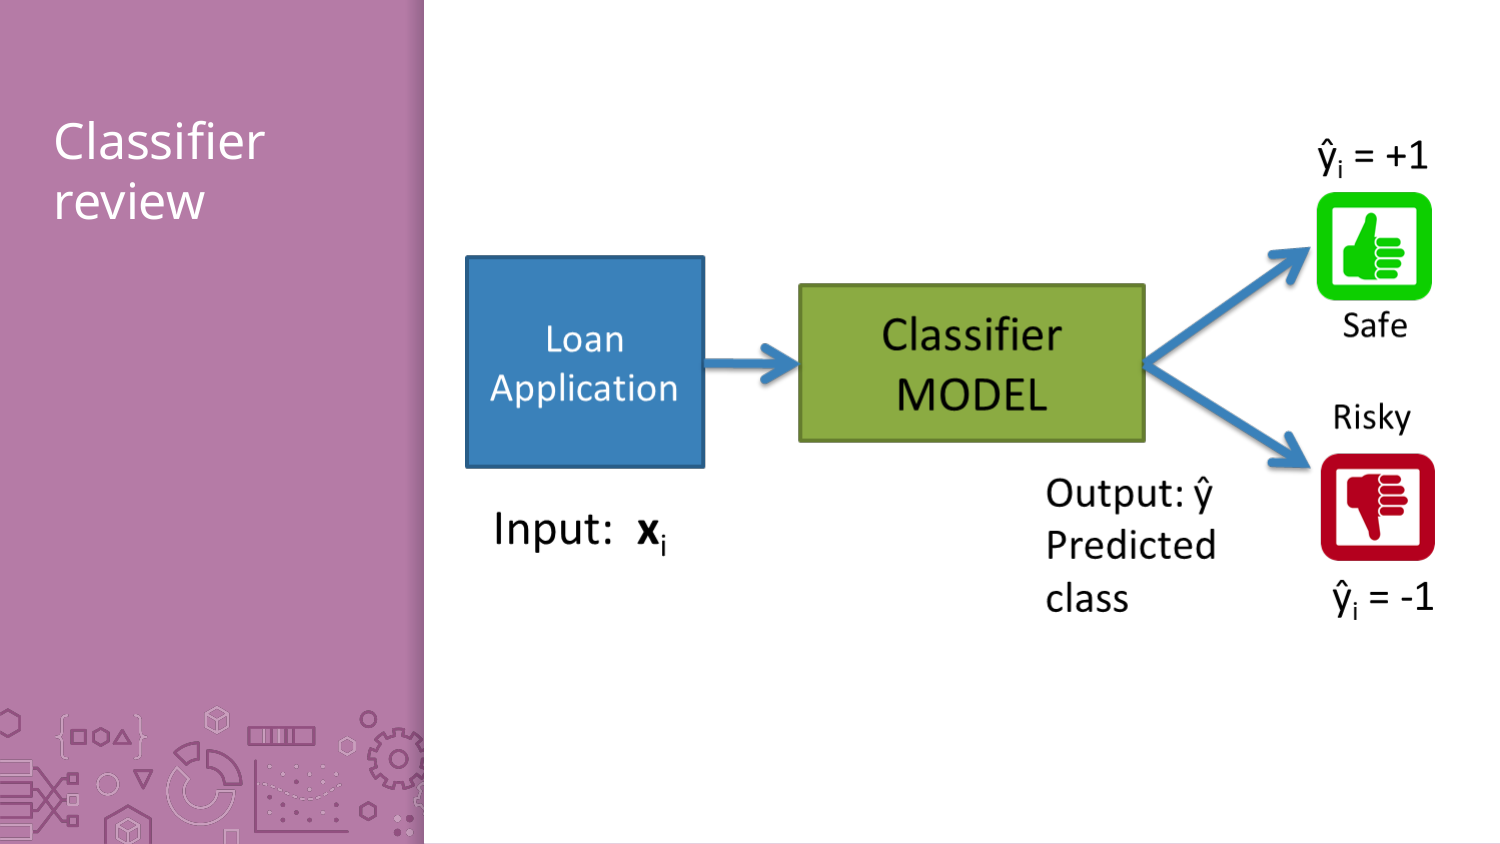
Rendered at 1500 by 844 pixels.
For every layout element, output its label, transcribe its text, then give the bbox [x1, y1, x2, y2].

title Classifier review [38, 94, 375, 748]
picture [461, 113, 1473, 651]
picture [0, 701, 424, 844]
